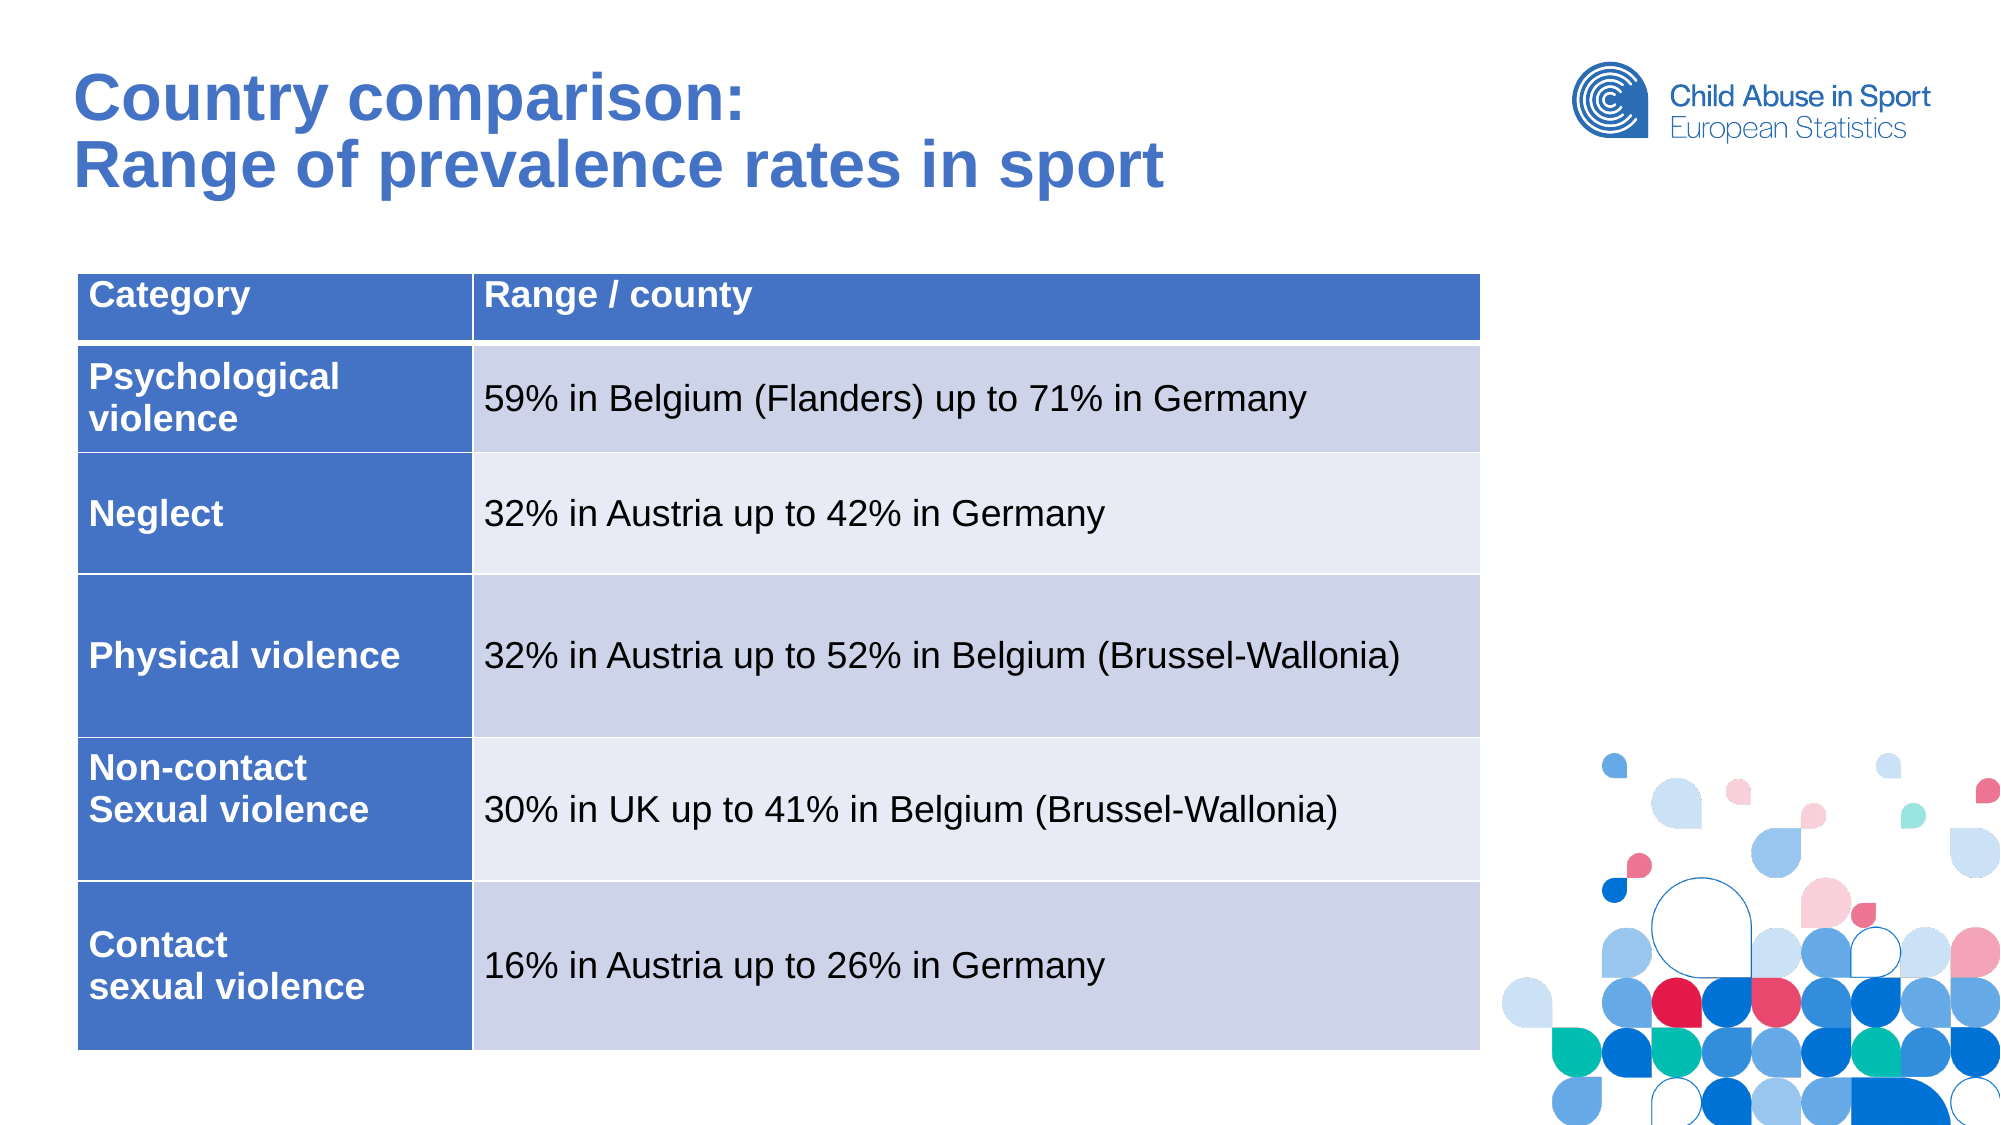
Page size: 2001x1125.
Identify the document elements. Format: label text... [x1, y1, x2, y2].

table_cell 32% in Austria up to 52% in Belgium (Brussel-Wallonia) [474, 575, 1480, 737]
table_cell 16% in Austria up to 26% in Germany [474, 882, 1480, 1050]
table_cell Non-contact Sexual violence [78, 738, 472, 880]
table_cell 32% in Austria up to 42% in Germany [474, 453, 1480, 573]
table_header Range / county [474, 274, 1480, 340]
table_cell 59% in Belgium (Flanders) up to 71% in Germany [474, 346, 1480, 452]
table_cell Contact sexual violence [78, 882, 472, 1050]
table_header Category [78, 274, 472, 340]
table_cell 30% in UK up to 41% in Belgium (Brussel-Wallonia) [474, 738, 1480, 880]
table_cell Psychological violence [78, 346, 472, 452]
text_box Country comparison: Range of prevalence rates in sport [58, 24, 1784, 243]
picture [1784, 39, 1976, 183]
table_cell Neglect [78, 453, 472, 573]
table_cell Physical violence [78, 575, 472, 737]
